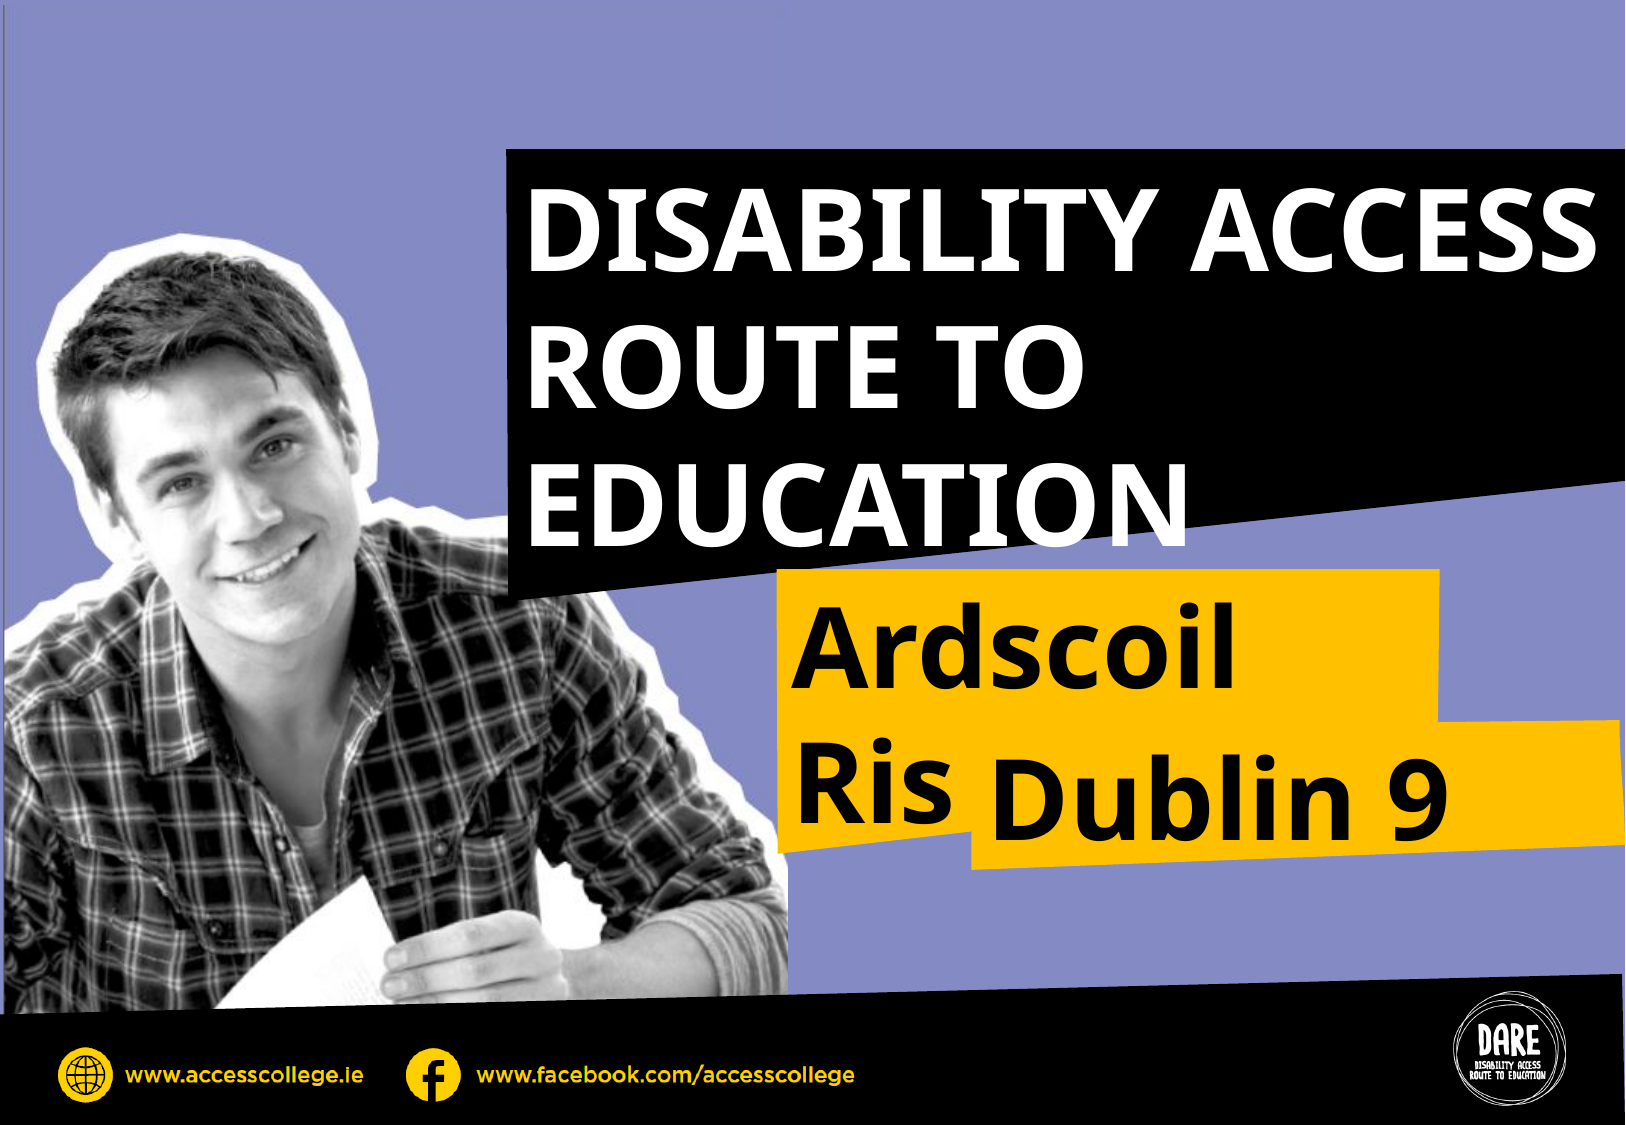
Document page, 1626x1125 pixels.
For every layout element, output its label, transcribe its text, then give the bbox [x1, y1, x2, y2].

text_box Dublin 9 [971, 720, 1625, 870]
picture [3, 5, 867, 1111]
text_box [0, 973, 1625, 1125]
text_box Ardscoil Ris [794, 569, 1440, 852]
text_box DISABILITY ACCESS ROUTE TO EDUCATION [794, 149, 1625, 569]
picture [1439, 982, 1588, 1120]
